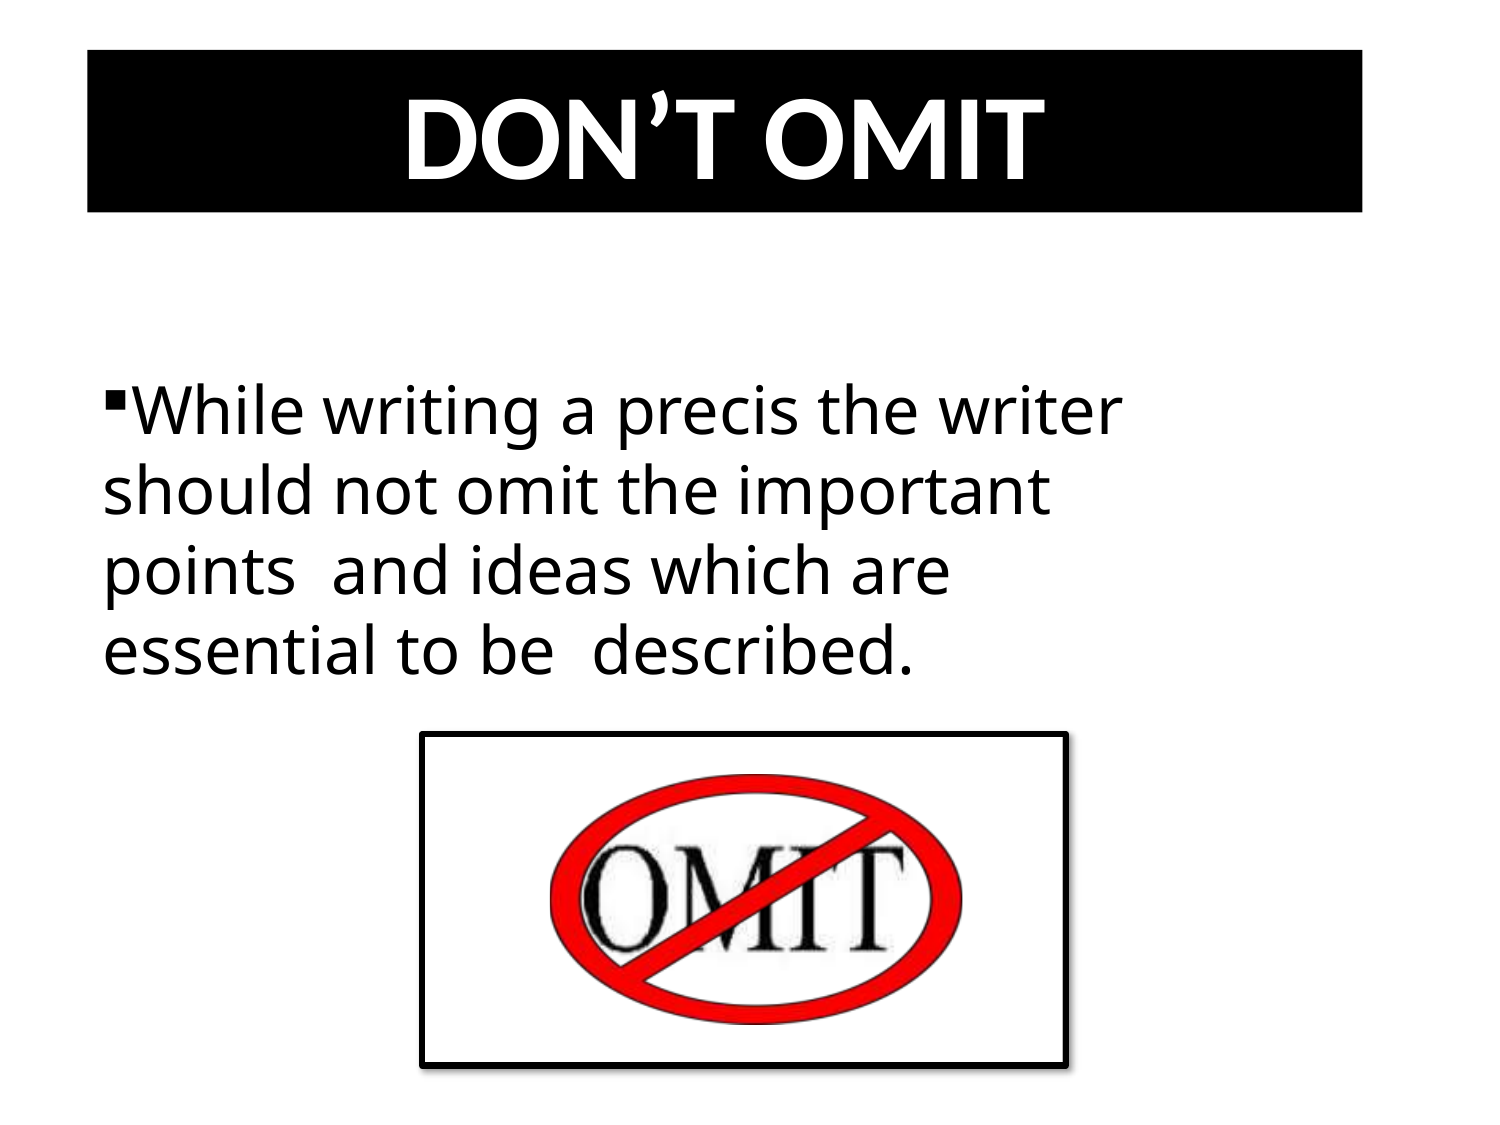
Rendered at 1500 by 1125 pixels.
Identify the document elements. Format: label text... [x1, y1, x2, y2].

text_box [549, 774, 963, 1025]
text_box DON’T OMIT [87, 49, 1363, 213]
text_box While writing a precis the writer should not omit the important points and ideas which are essential to be described. [100, 366, 1213, 688]
text_box [421, 734, 1066, 1066]
text_box [414, 727, 1082, 1082]
